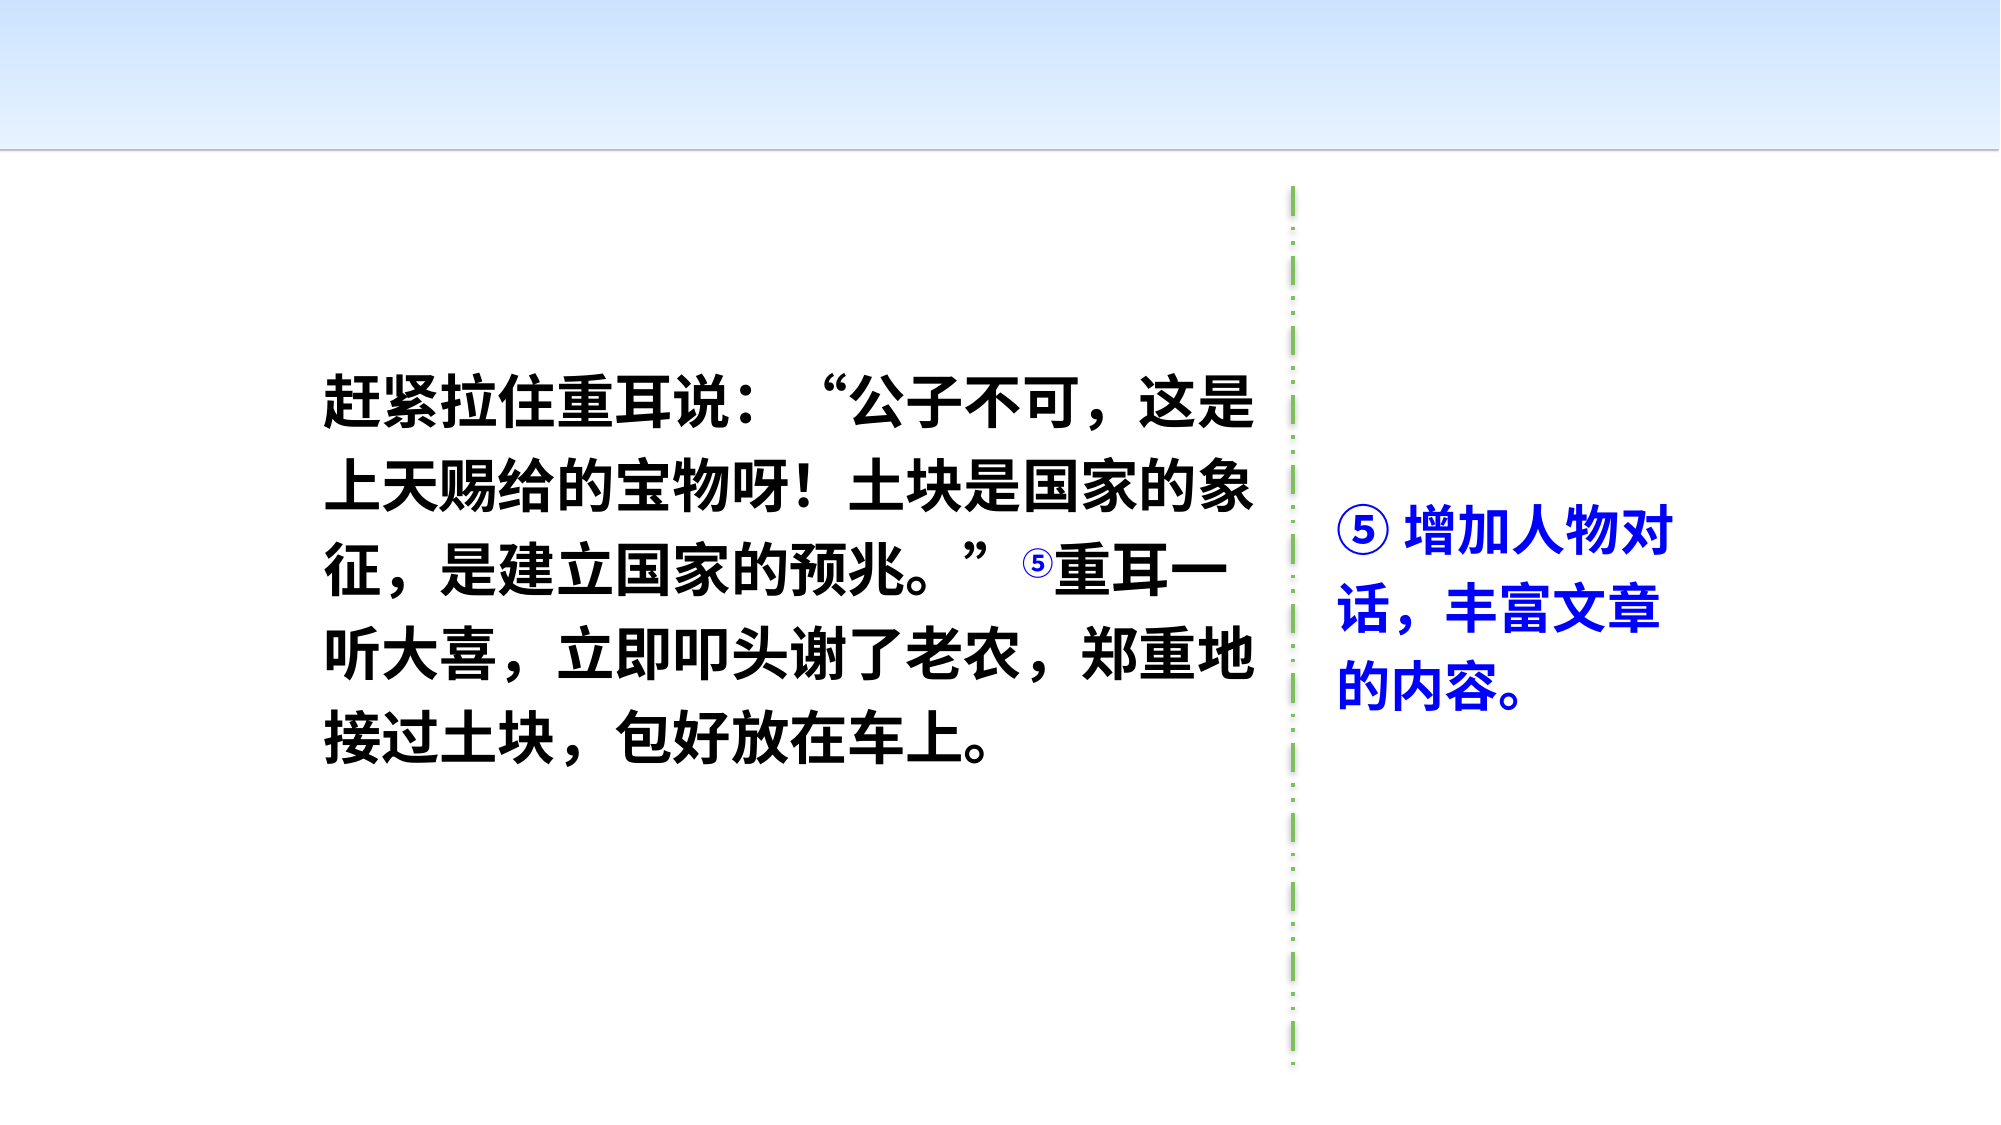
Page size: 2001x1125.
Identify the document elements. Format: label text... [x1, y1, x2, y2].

text_box 赶紧拉住重耳说：“公子不可，这是上天赐给的宝物呀！土块是国家的象征，是建立国家的预兆。”⑤重耳一听大喜，立即叩头谢了老农，郑重地接过土块，包好放在车上。 [308, 344, 1287, 779]
text_box ⑤增加人物对话，丰富文章的内容。 [1321, 476, 1718, 725]
